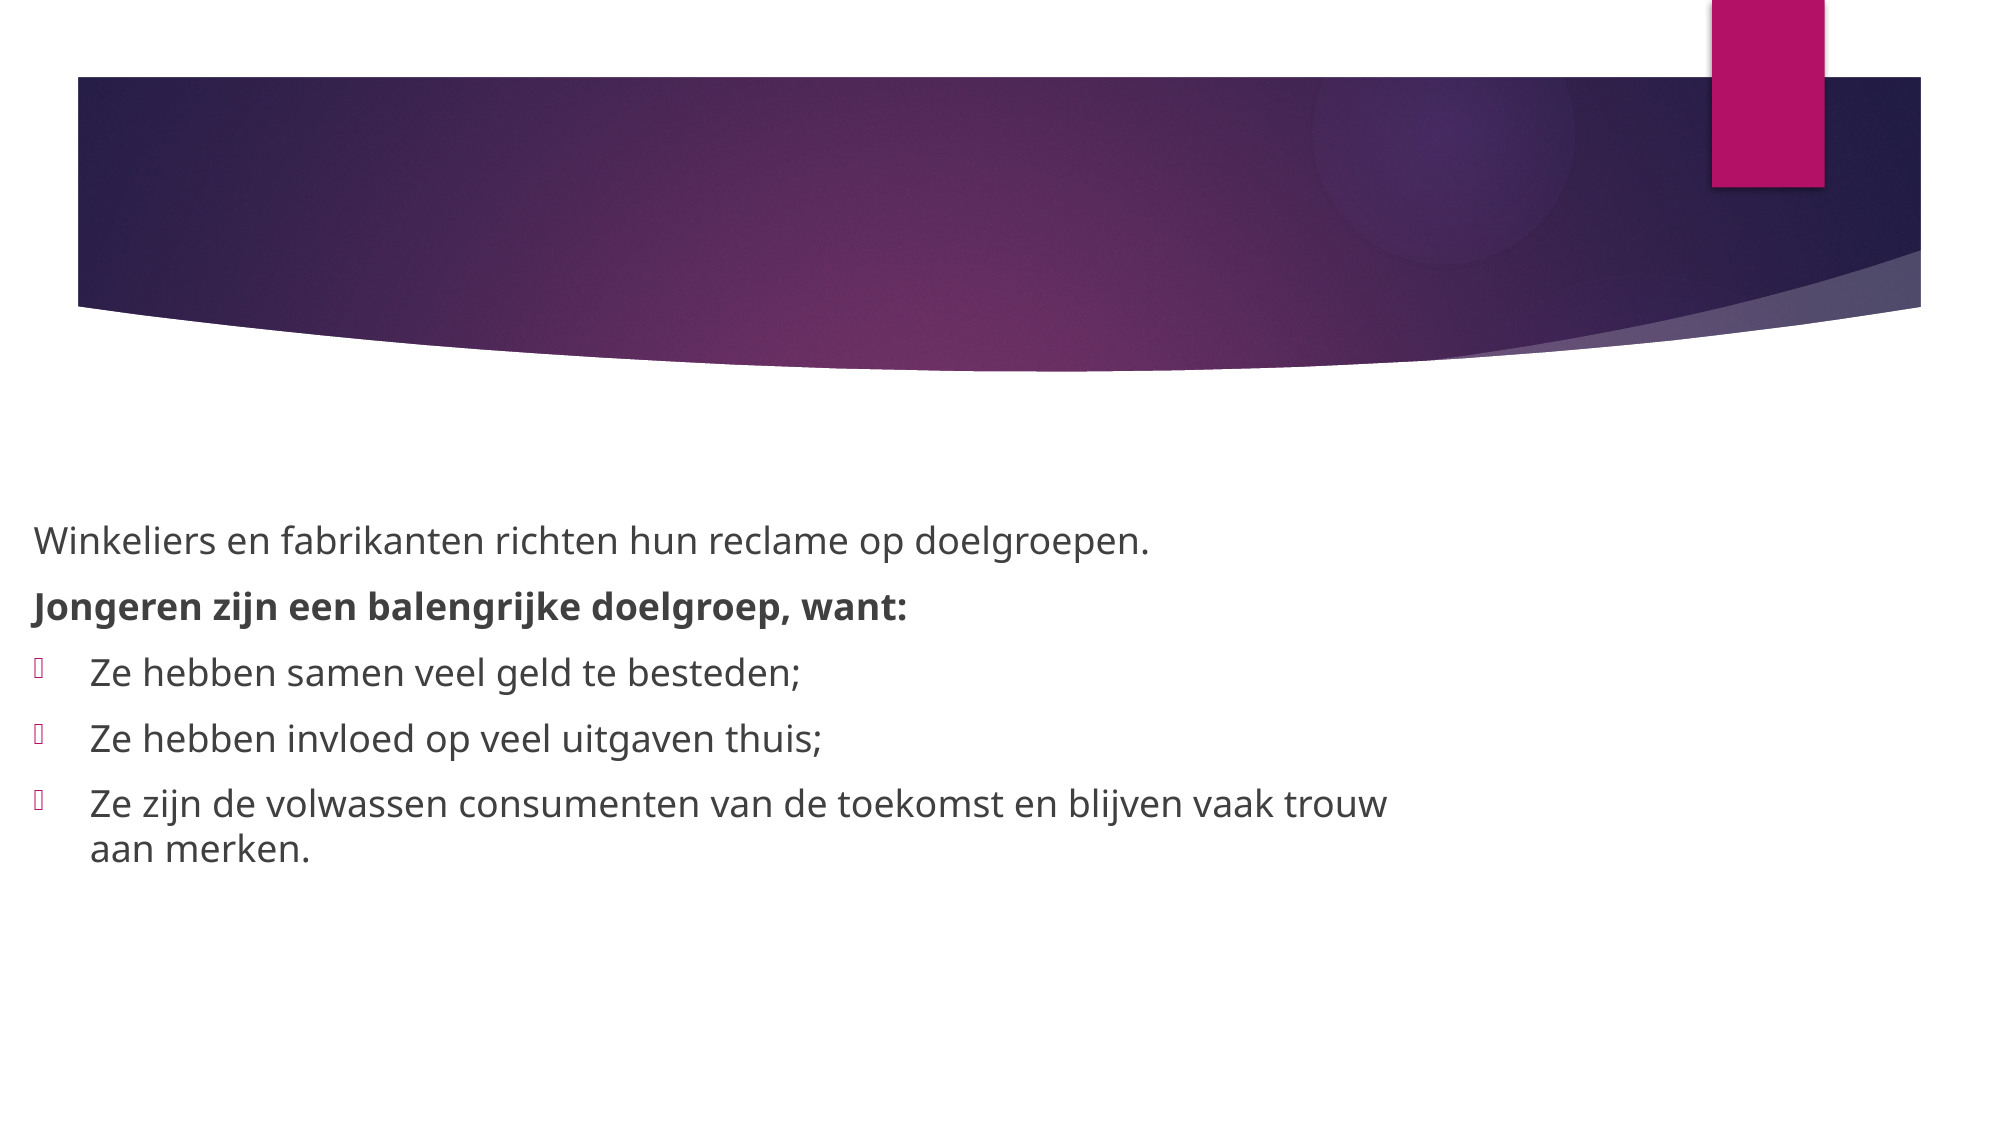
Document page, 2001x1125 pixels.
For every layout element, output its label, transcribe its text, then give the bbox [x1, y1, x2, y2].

list Winkeliers en fabrikanten richten hun reclame op doelgroepen. Jongeren zijn een balengrijke doelgroep, want: Ze hebben samen veel geld te besteden; Ze hebben invloed op veel uitgaven thuis; Ze zijn de volwassen consumenten van de toekomst en blijven vaak trouw aan merken. [18, 509, 1467, 1070]
